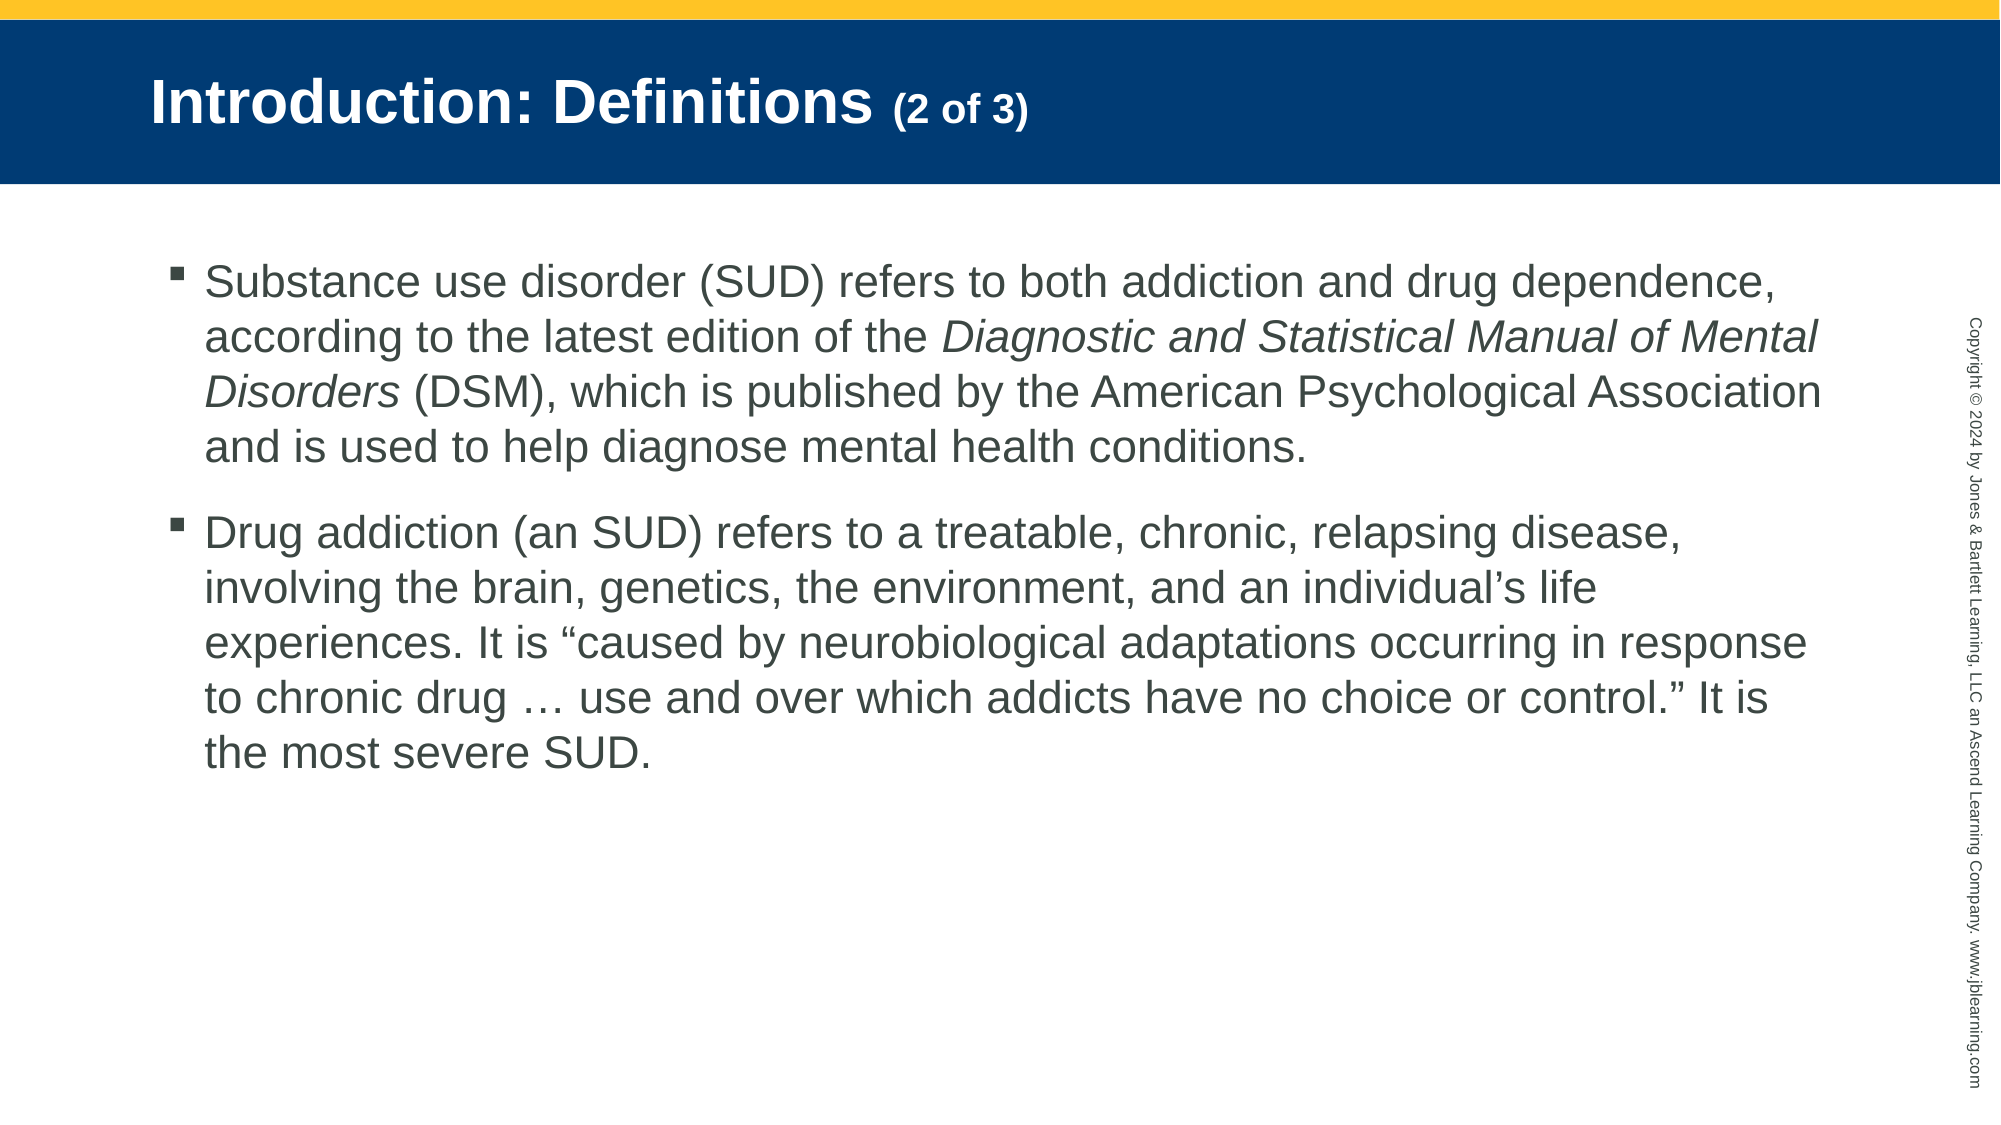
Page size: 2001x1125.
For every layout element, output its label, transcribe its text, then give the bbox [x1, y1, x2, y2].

title Introduction: Definitions (2 of 3) [0, 19, 2000, 185]
list Substance use disorder (SUD) refers to both addiction and drug dependence, according to the latest edition of the Diagnostic and Statistical Manual of Mental Disorders (DSM), which is published by the American Psychological Association and is used to help diagnose mental health conditions. Drug addiction (an SUD) refers to a treatable, chronic, relapsing disease, involving the brain, genetics, the environment, and an individual’s life experiences. It is “caused by neurobiological adaptations occurring in response to chronic drug … use and over which addicts have no choice or control.” It is the most severe SUD. [151, 244, 1840, 1016]
